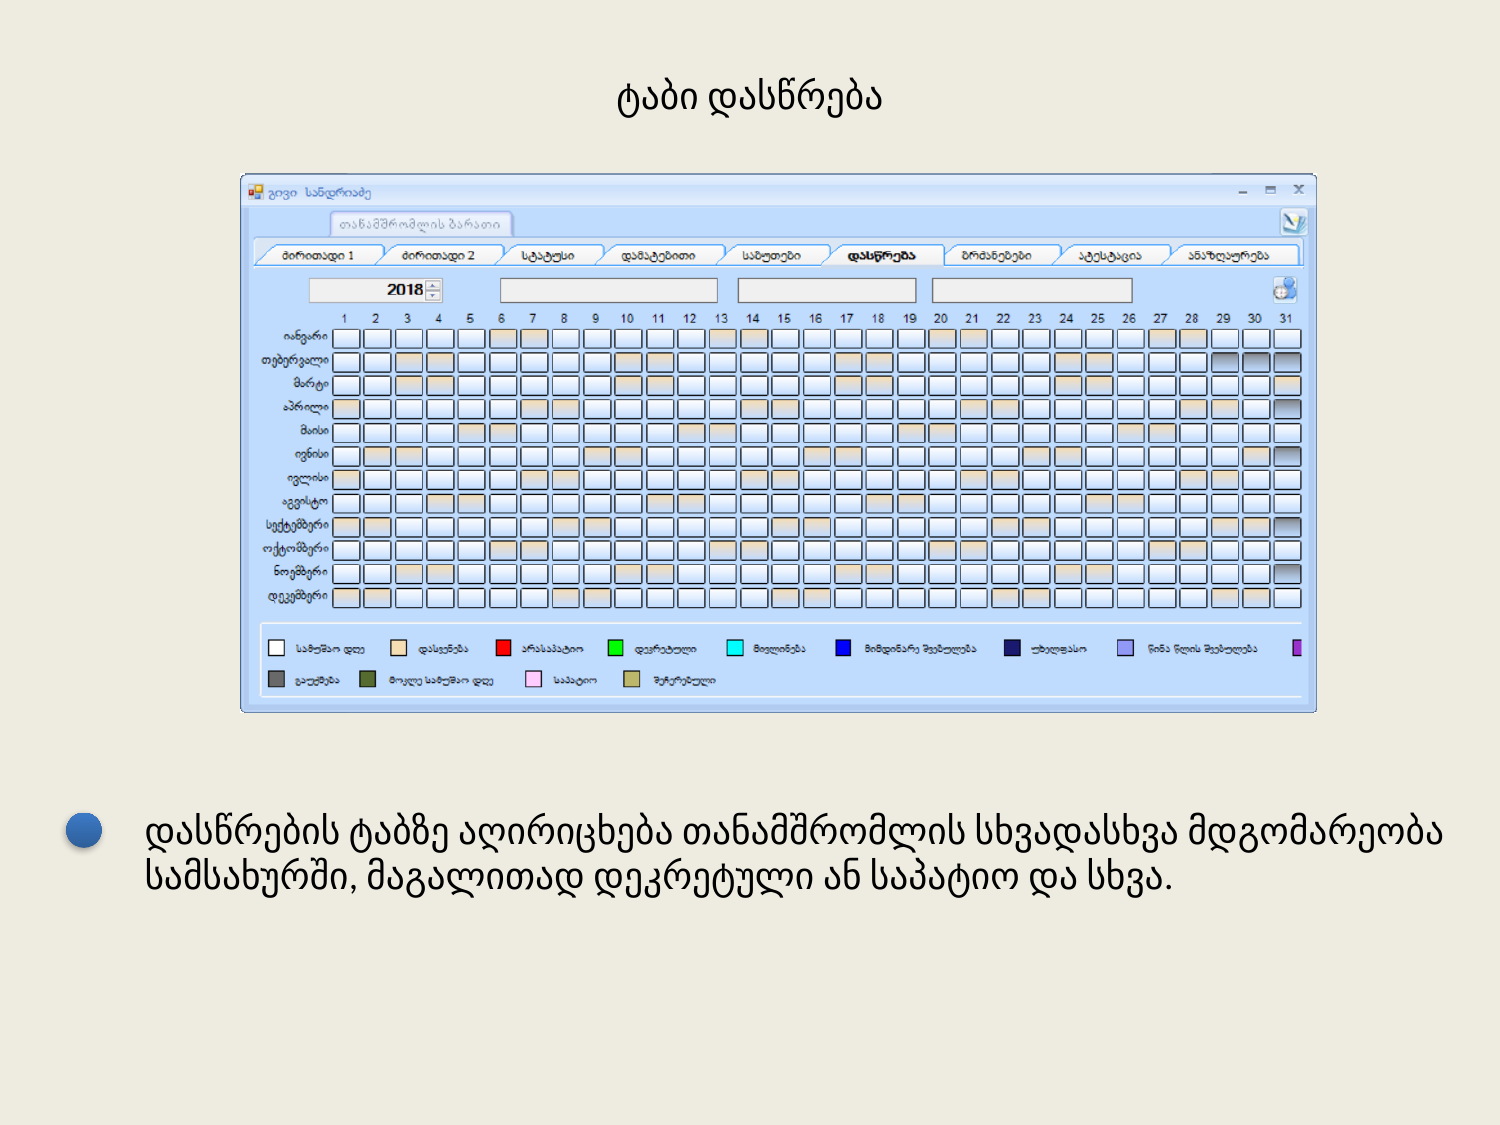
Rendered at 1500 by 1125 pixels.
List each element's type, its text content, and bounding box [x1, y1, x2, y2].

text_box [66, 812, 102, 848]
picture [239, 172, 1317, 713]
text_box დასწრების ტაბზე აღირიცხება თანამშრომლის სხვადასხვა მდგომარეობა სამსახურში, მაგალითად დეკრეტული ან საპატიო და სხვა. [129, 799, 1466, 905]
text_box ტაბი დასწრება [81, 64, 1418, 125]
